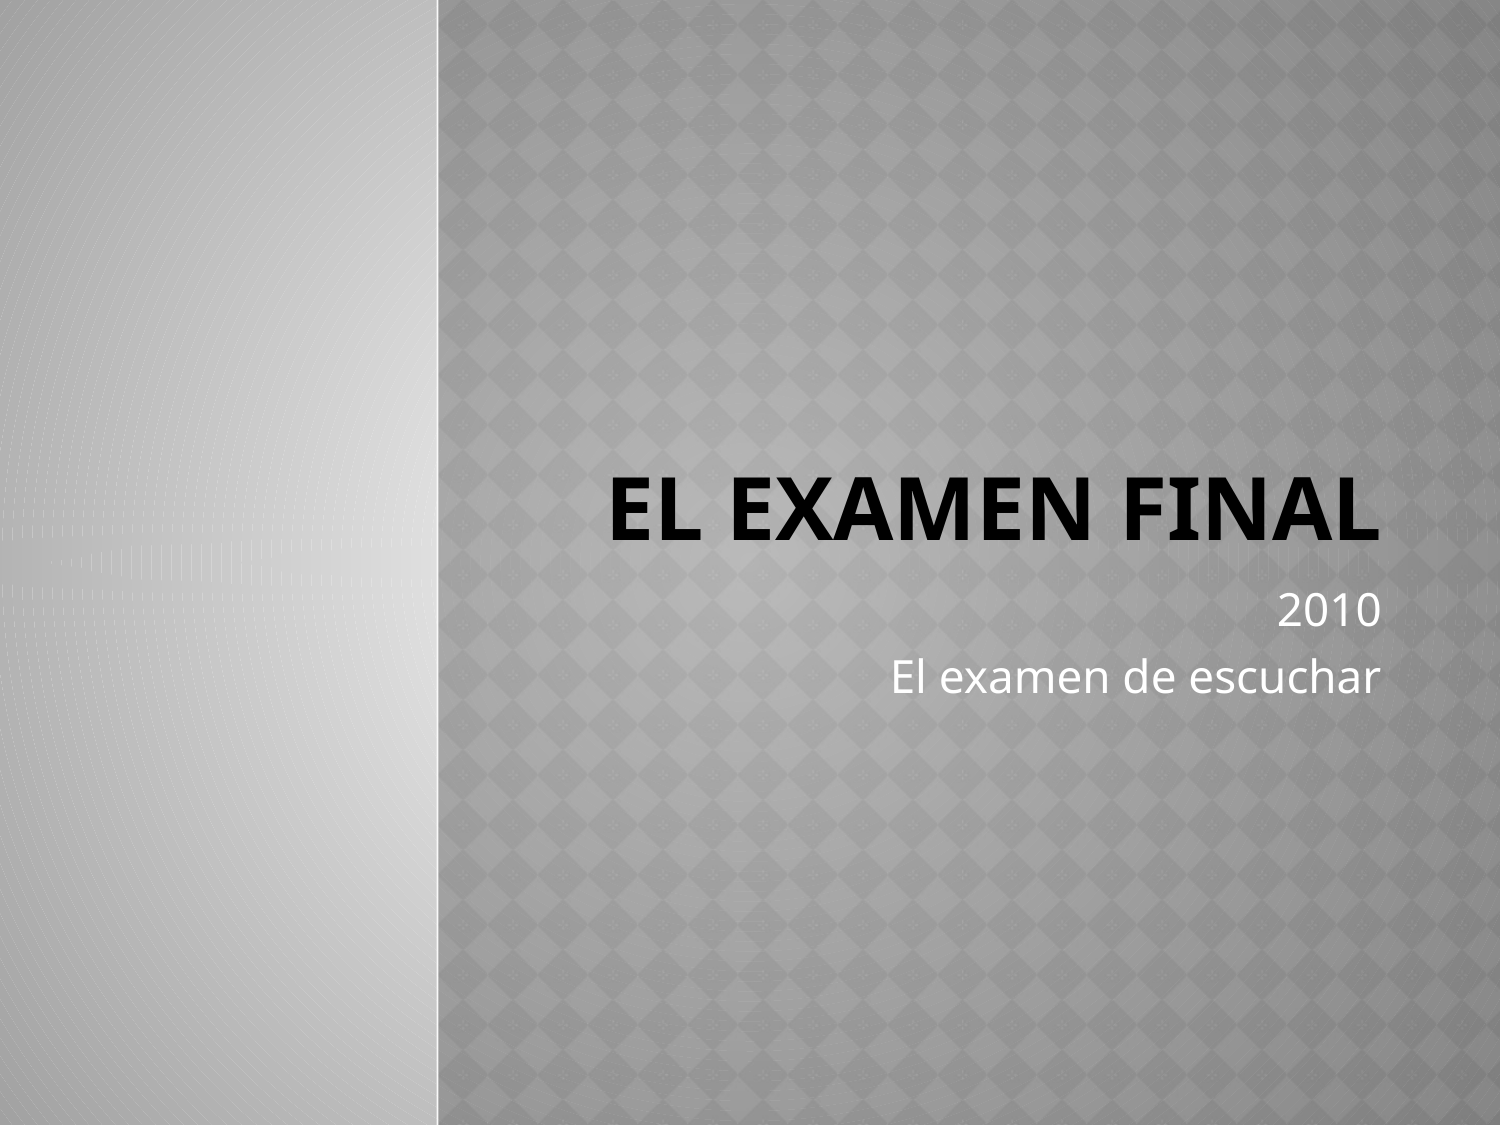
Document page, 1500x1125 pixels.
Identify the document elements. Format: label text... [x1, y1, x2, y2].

subtitle 2010 El examen de escuchar [550, 580, 1390, 762]
title El examen final [552, 87, 1390, 558]
